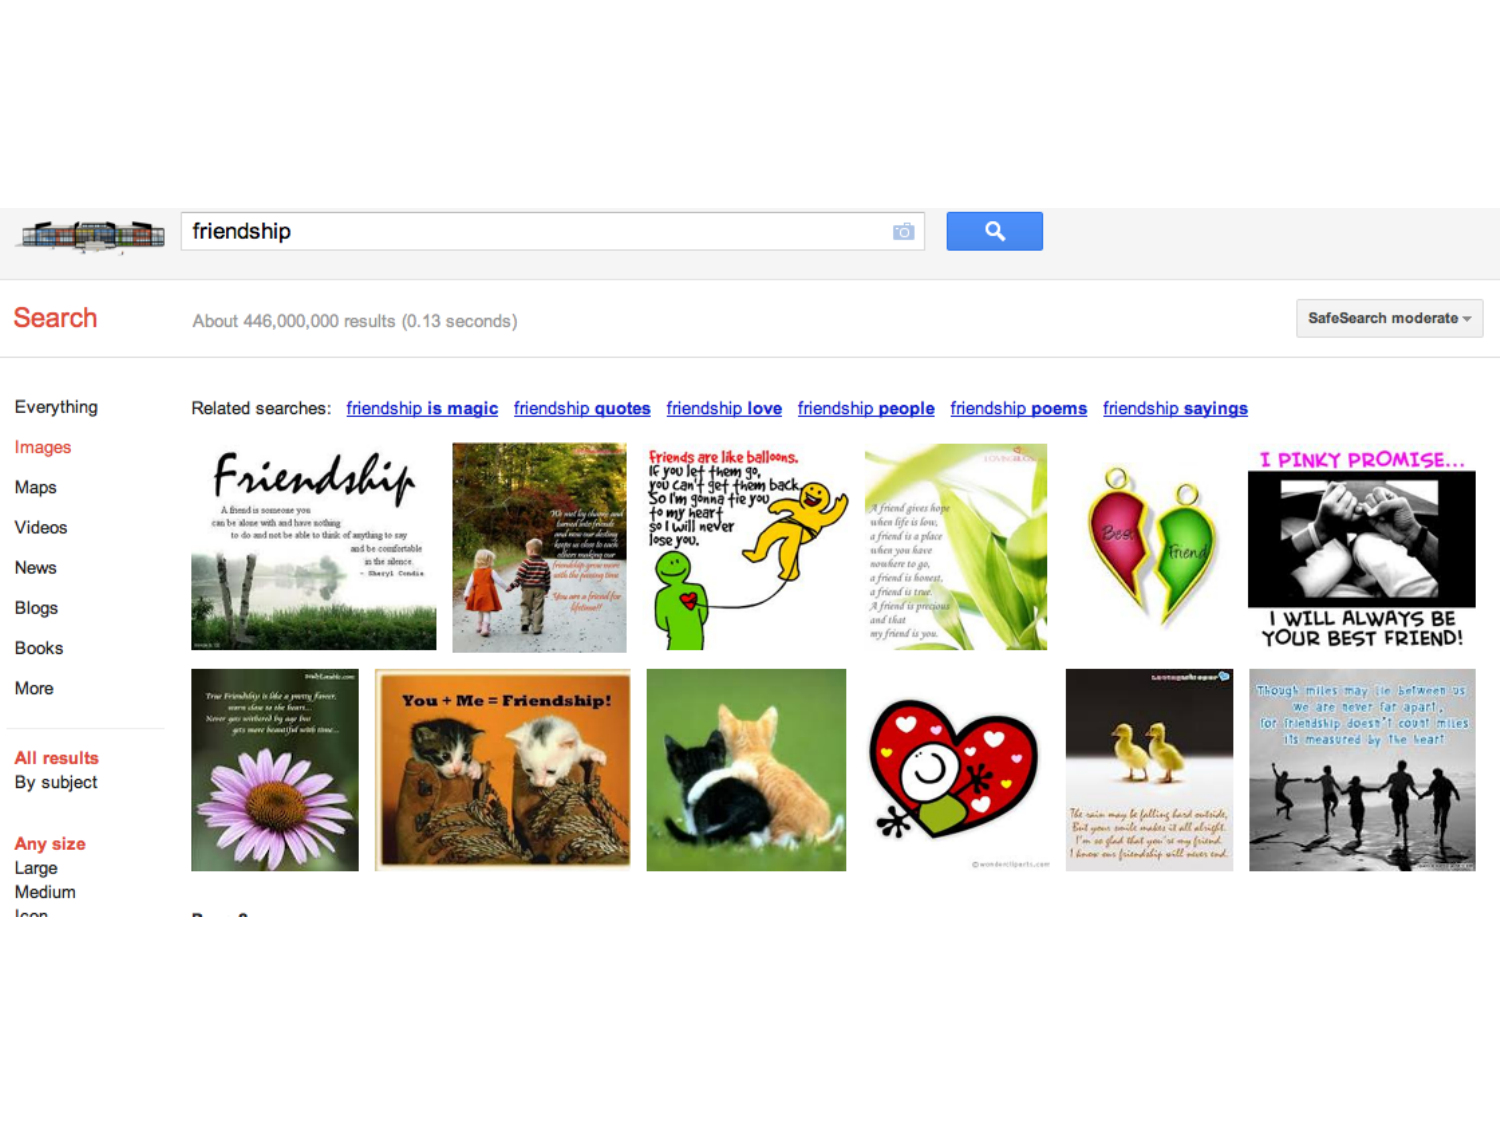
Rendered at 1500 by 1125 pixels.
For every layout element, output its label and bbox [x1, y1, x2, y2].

picture [0, 208, 1500, 917]
